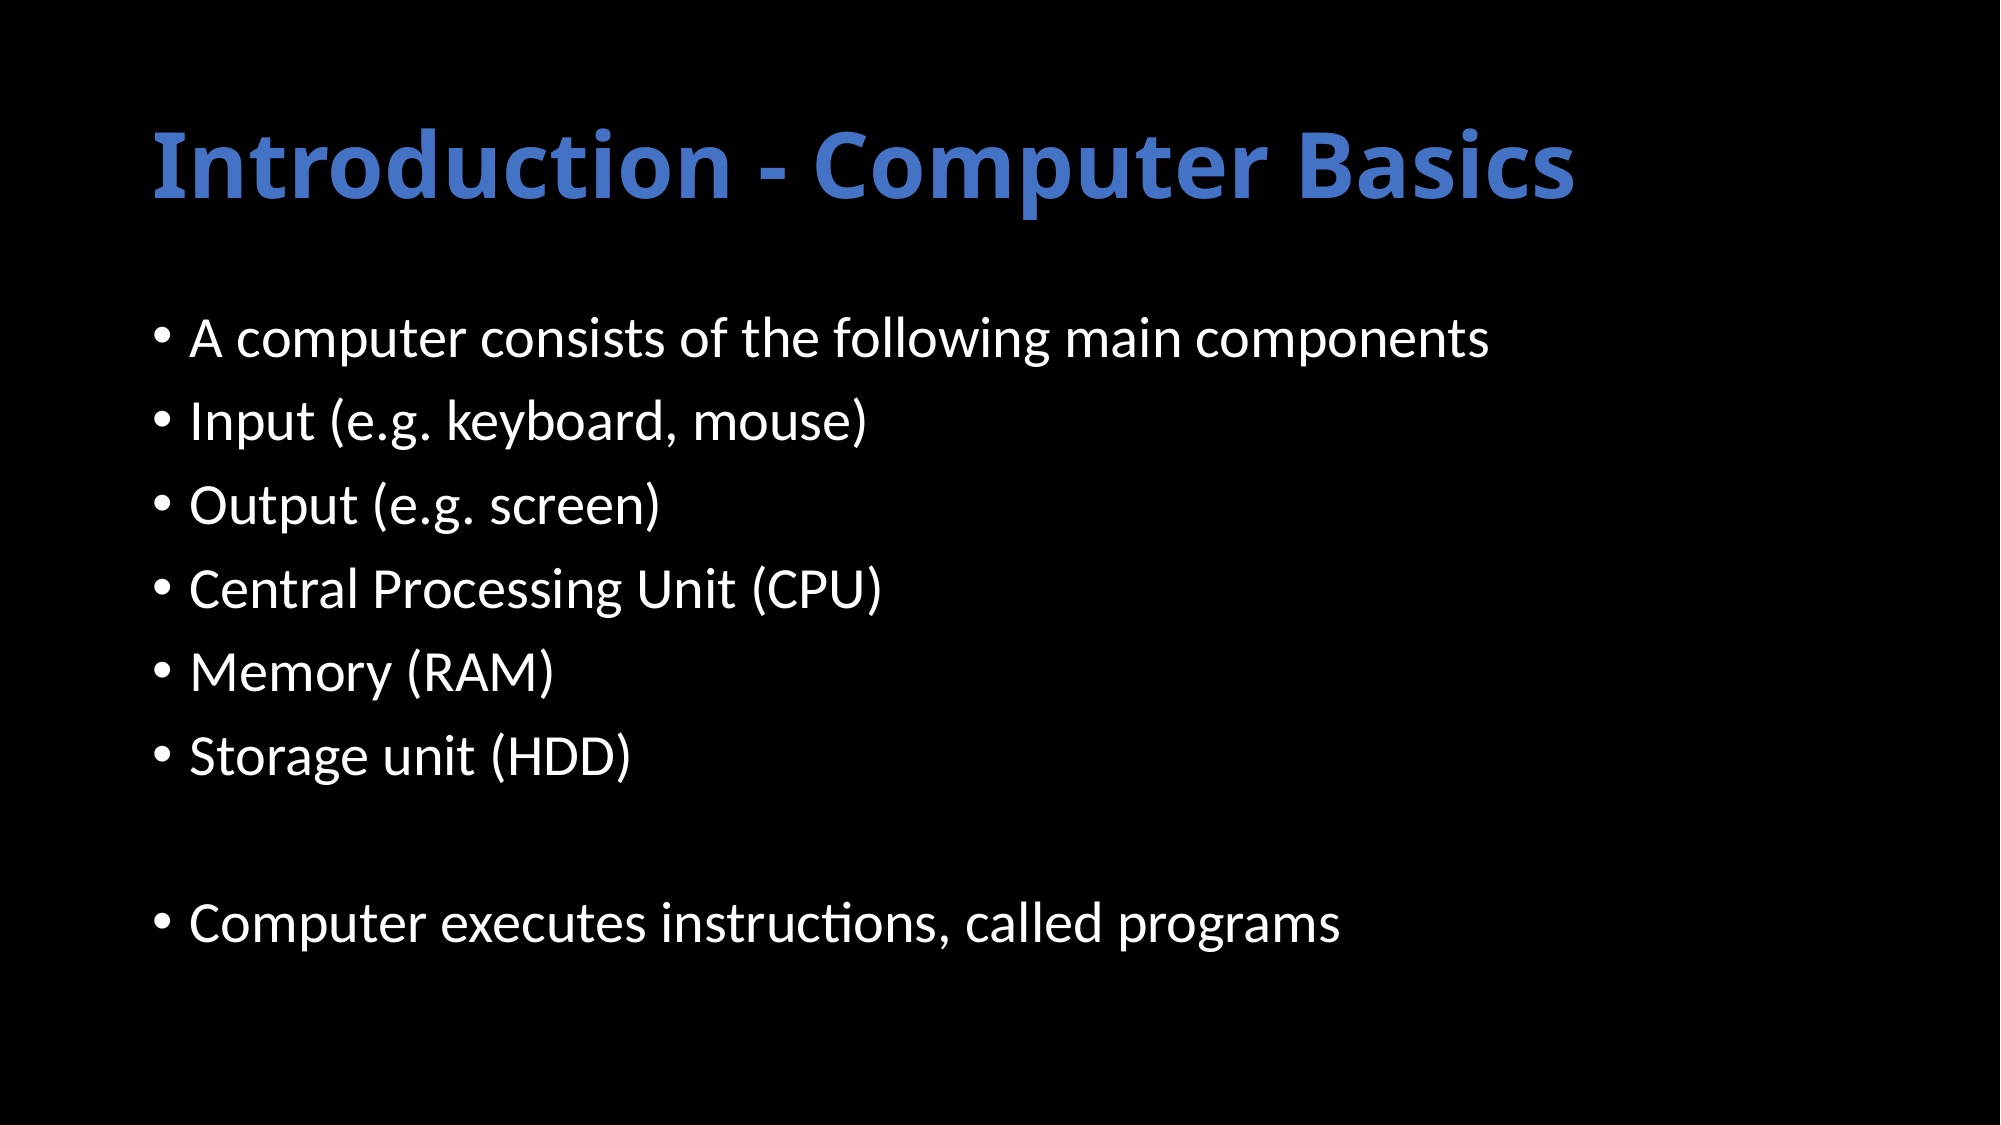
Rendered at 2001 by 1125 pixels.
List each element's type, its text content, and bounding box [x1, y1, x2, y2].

list A computer consists of the following main components Input (e.g. keyboard, mouse) Output (e.g. screen) Central Processing Unit (CPU) Memory (RAM) Storage unit (HDD) Computer executes instructions, called programs [137, 299, 1863, 1014]
title Introduction - Computer Basics [137, 59, 1863, 278]
